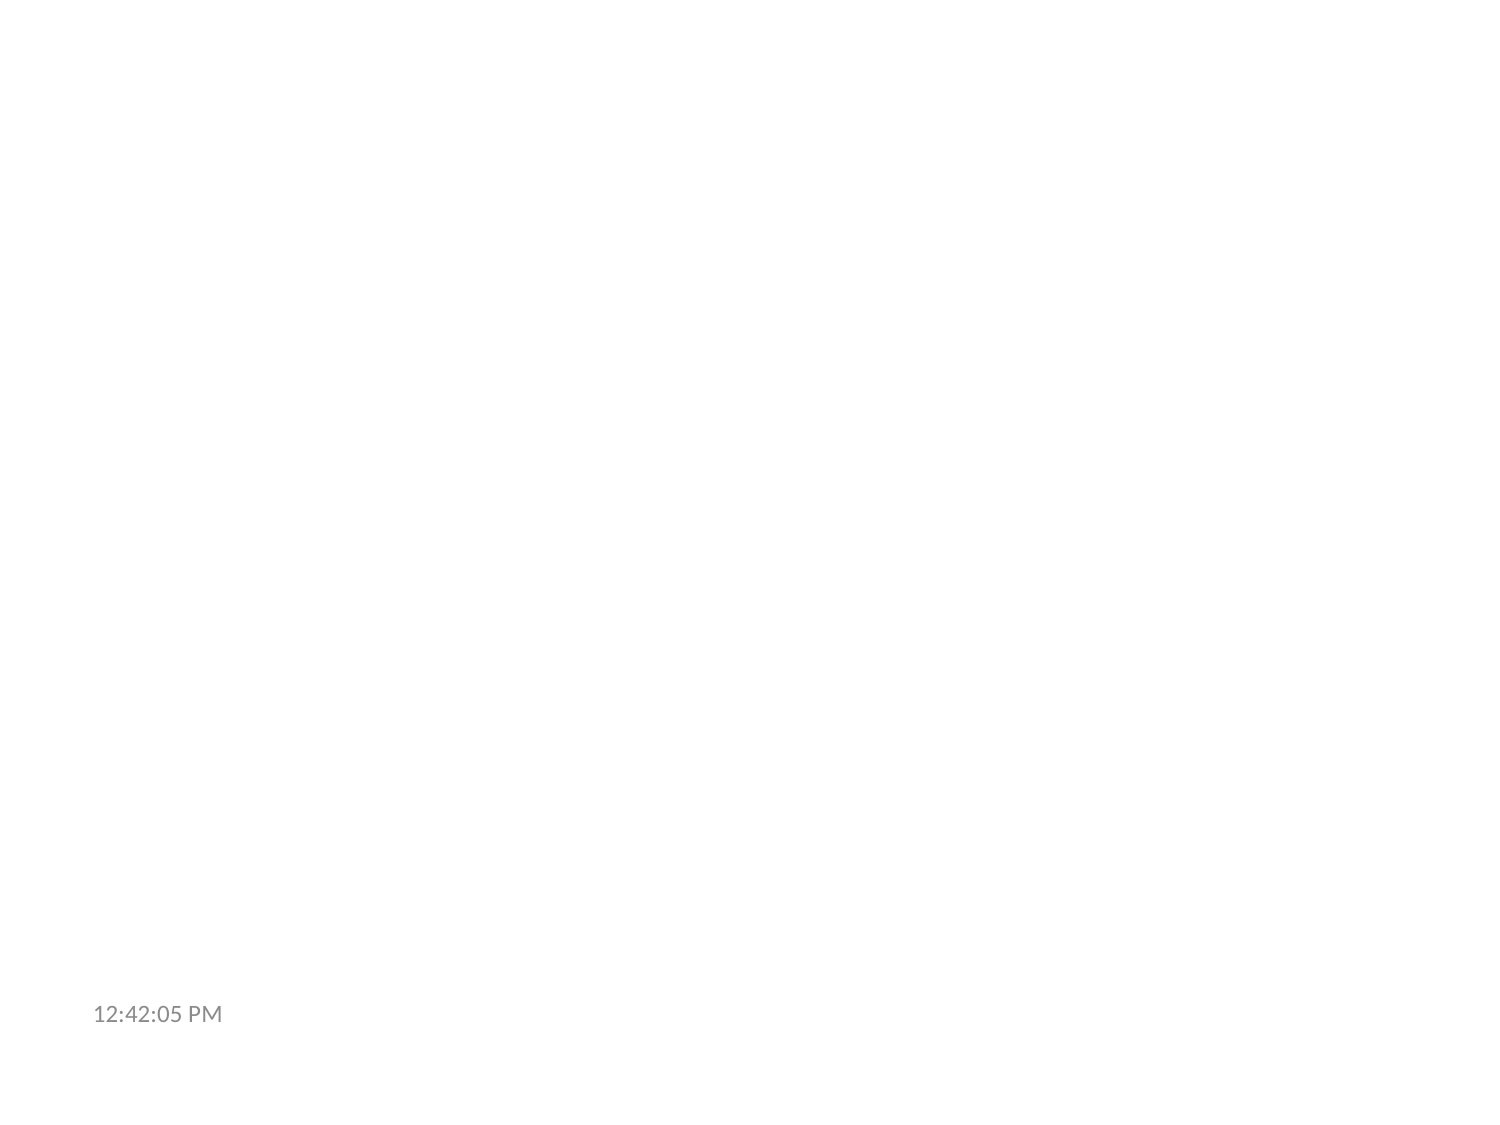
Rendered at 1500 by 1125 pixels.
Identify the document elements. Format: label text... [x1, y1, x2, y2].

text_box 3:35:09 PM [77, 982, 428, 1043]
